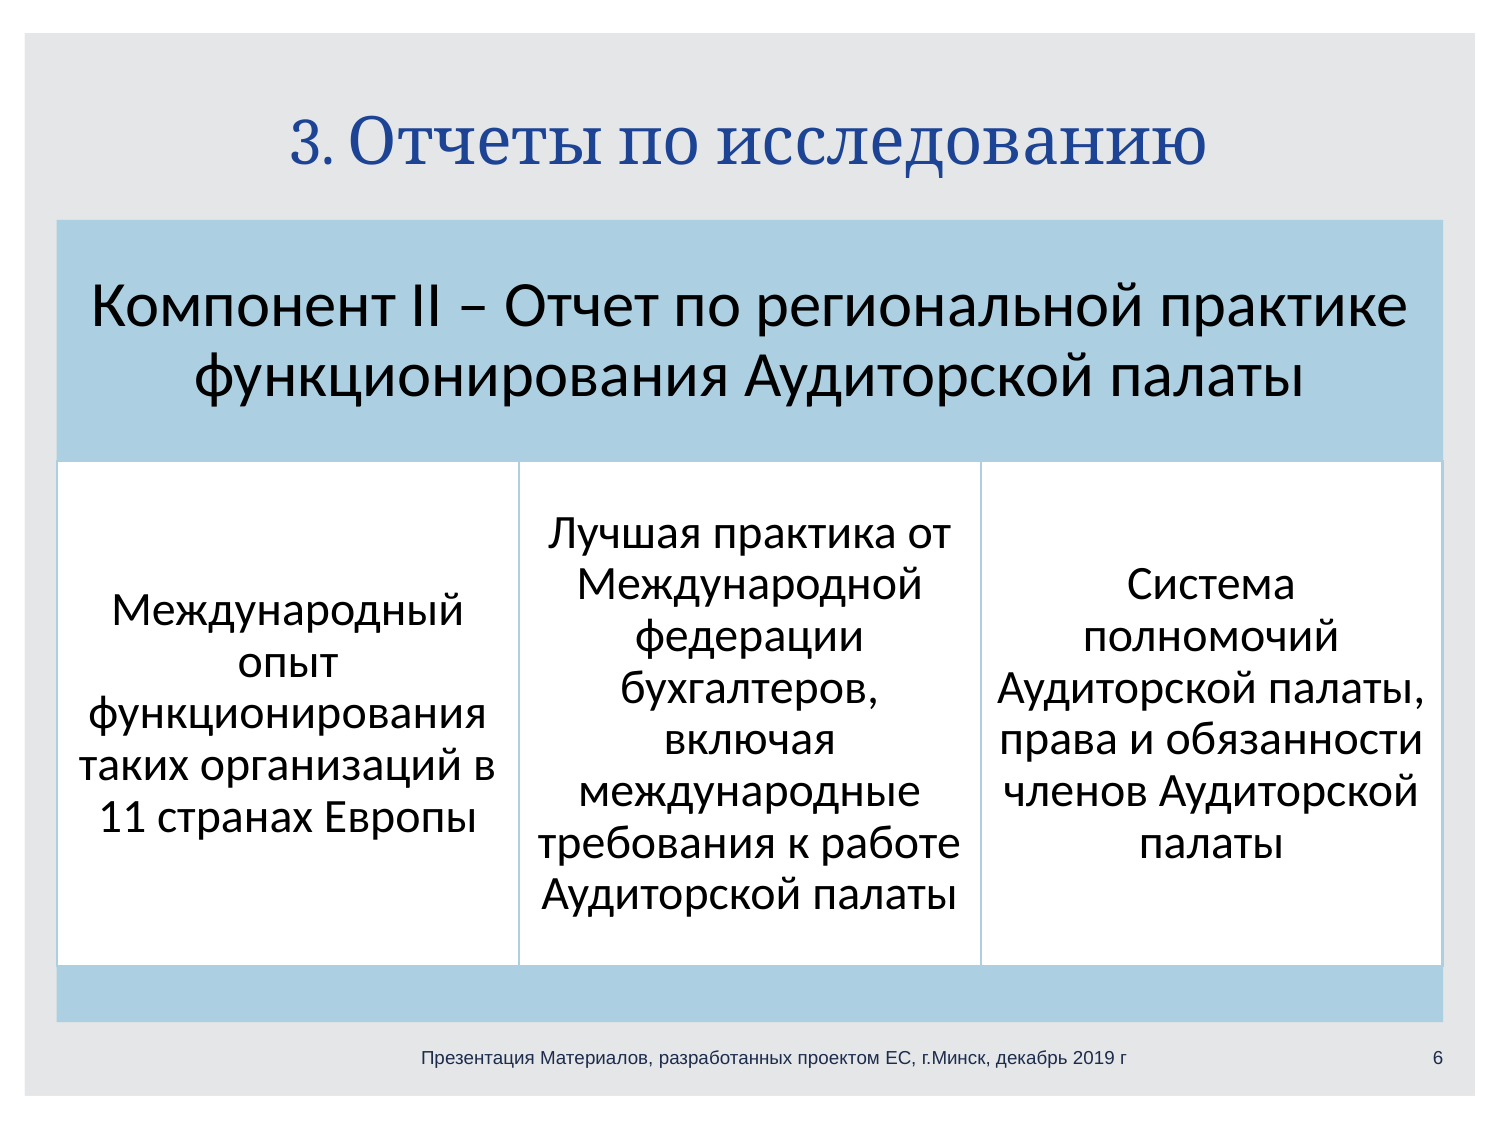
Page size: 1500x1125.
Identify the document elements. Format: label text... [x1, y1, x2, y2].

title 3. Отчеты по исследованию [56, 54, 1444, 185]
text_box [56, 219, 1444, 1023]
slide_number 6 [1387, 1045, 1444, 1076]
footer Презентация Материалов, разработанных проектом ЕС, г.Минск, декабрь 2019 г [371, 1045, 1176, 1067]
